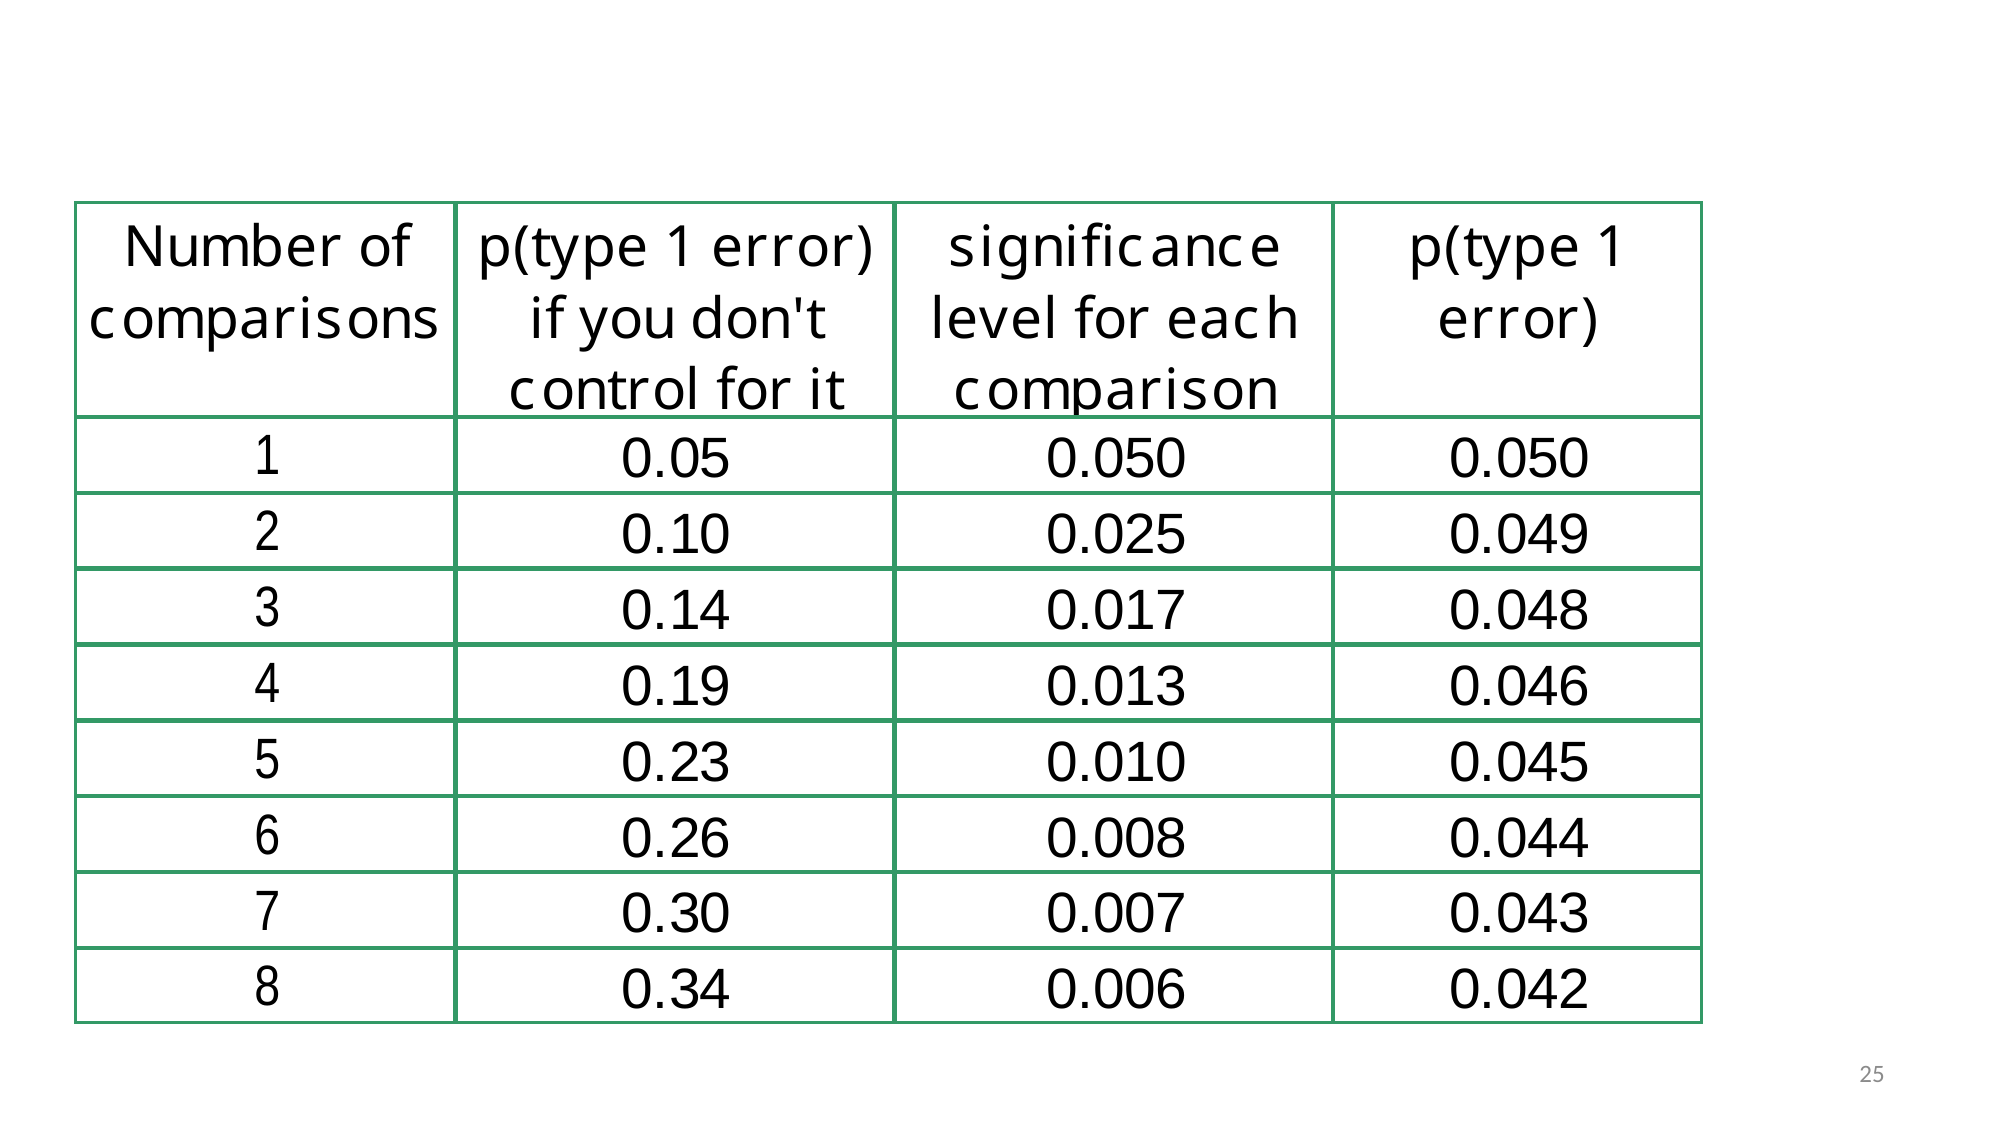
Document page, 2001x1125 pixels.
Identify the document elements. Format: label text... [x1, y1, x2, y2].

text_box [73, 201, 1706, 1027]
slide_number 25 [1433, 1042, 1900, 1103]
